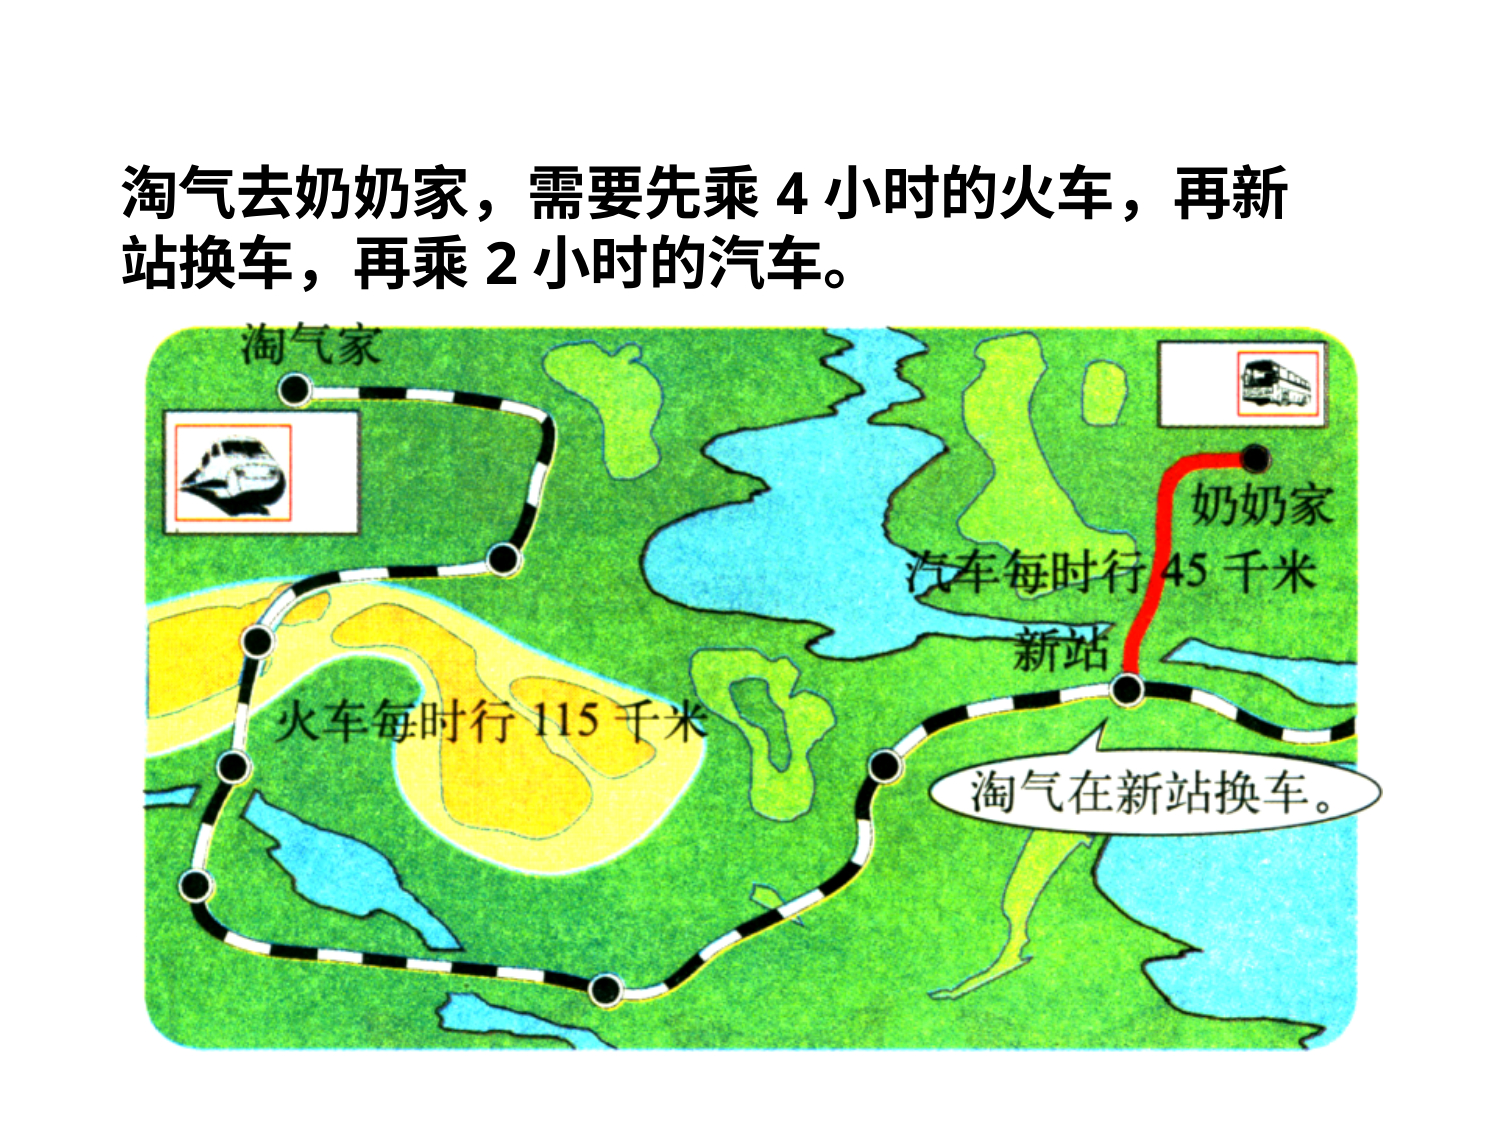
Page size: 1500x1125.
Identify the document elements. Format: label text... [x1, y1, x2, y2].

text_box 淘气去奶奶家，需要先乘4小时的火车，再新站换车，再乘2小时的汽车。 [105, 148, 1348, 304]
picture [140, 321, 1383, 1055]
